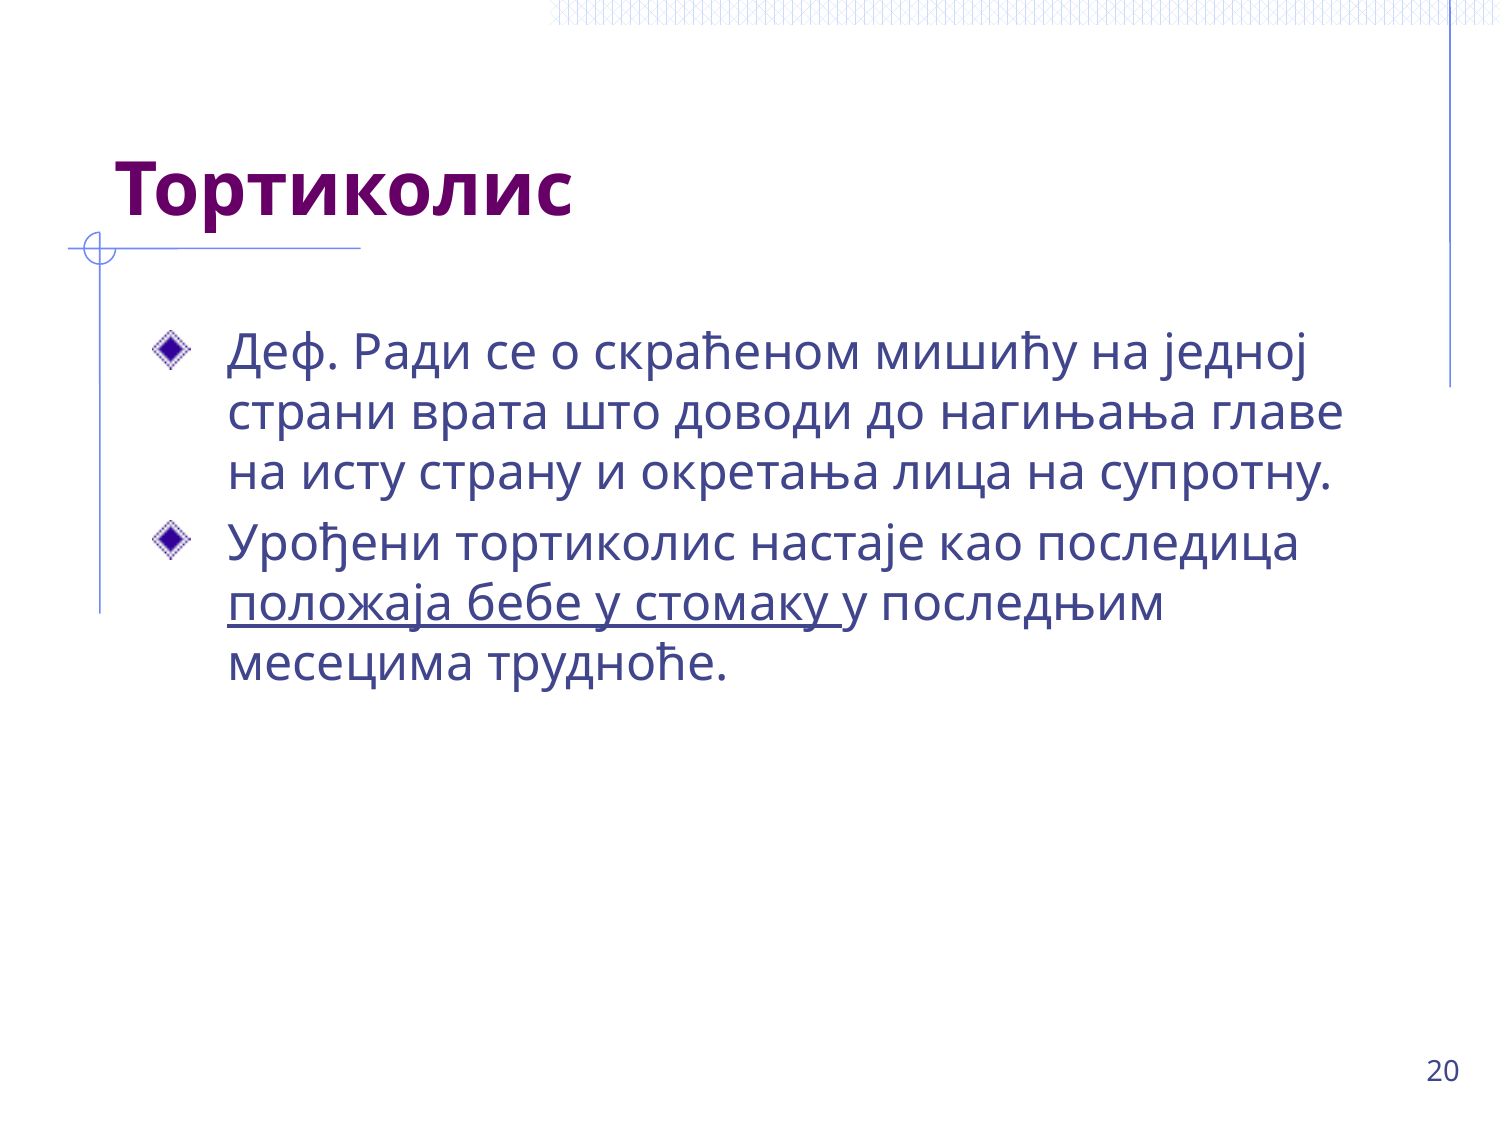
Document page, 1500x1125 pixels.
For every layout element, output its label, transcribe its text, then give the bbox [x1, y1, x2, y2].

picture [152, 330, 191, 370]
title Тортиколис [99, 49, 1376, 238]
slide_number 20 [1162, 1025, 1475, 1100]
picture [152, 520, 191, 560]
list Деф. Ради се о скраћеном мишићу на једној страни врата што доводи до нагињања главе на исту страну и окретања лица на супротну. Урођени тортиколис настаје као последица положаја бебе у стомаку у последњим месецима трудноће. [137, 312, 1413, 988]
